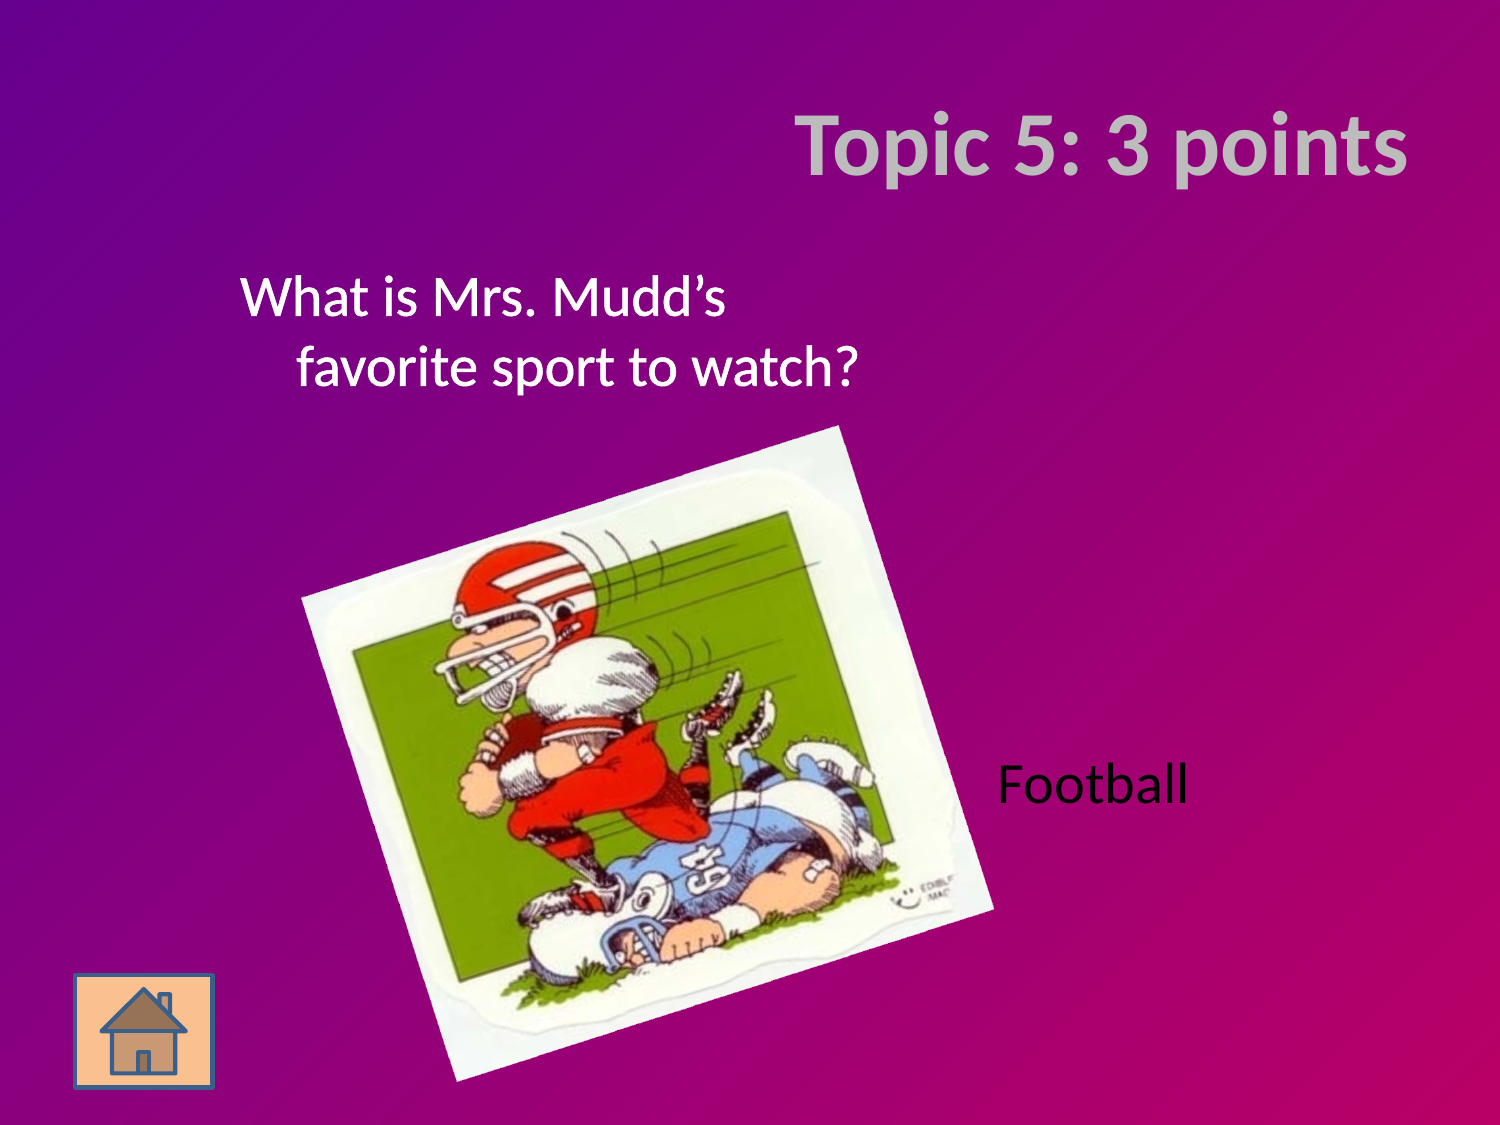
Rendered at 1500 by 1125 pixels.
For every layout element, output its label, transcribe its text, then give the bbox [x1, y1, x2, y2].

text_box [73, 973, 215, 1090]
picture [302, 426, 993, 1081]
list Football [934, 737, 1425, 1005]
list What is Mrs. Mudd’s favorite sport to watch? [225, 249, 888, 993]
title Topic 5: 3 points [75, 45, 1425, 233]
